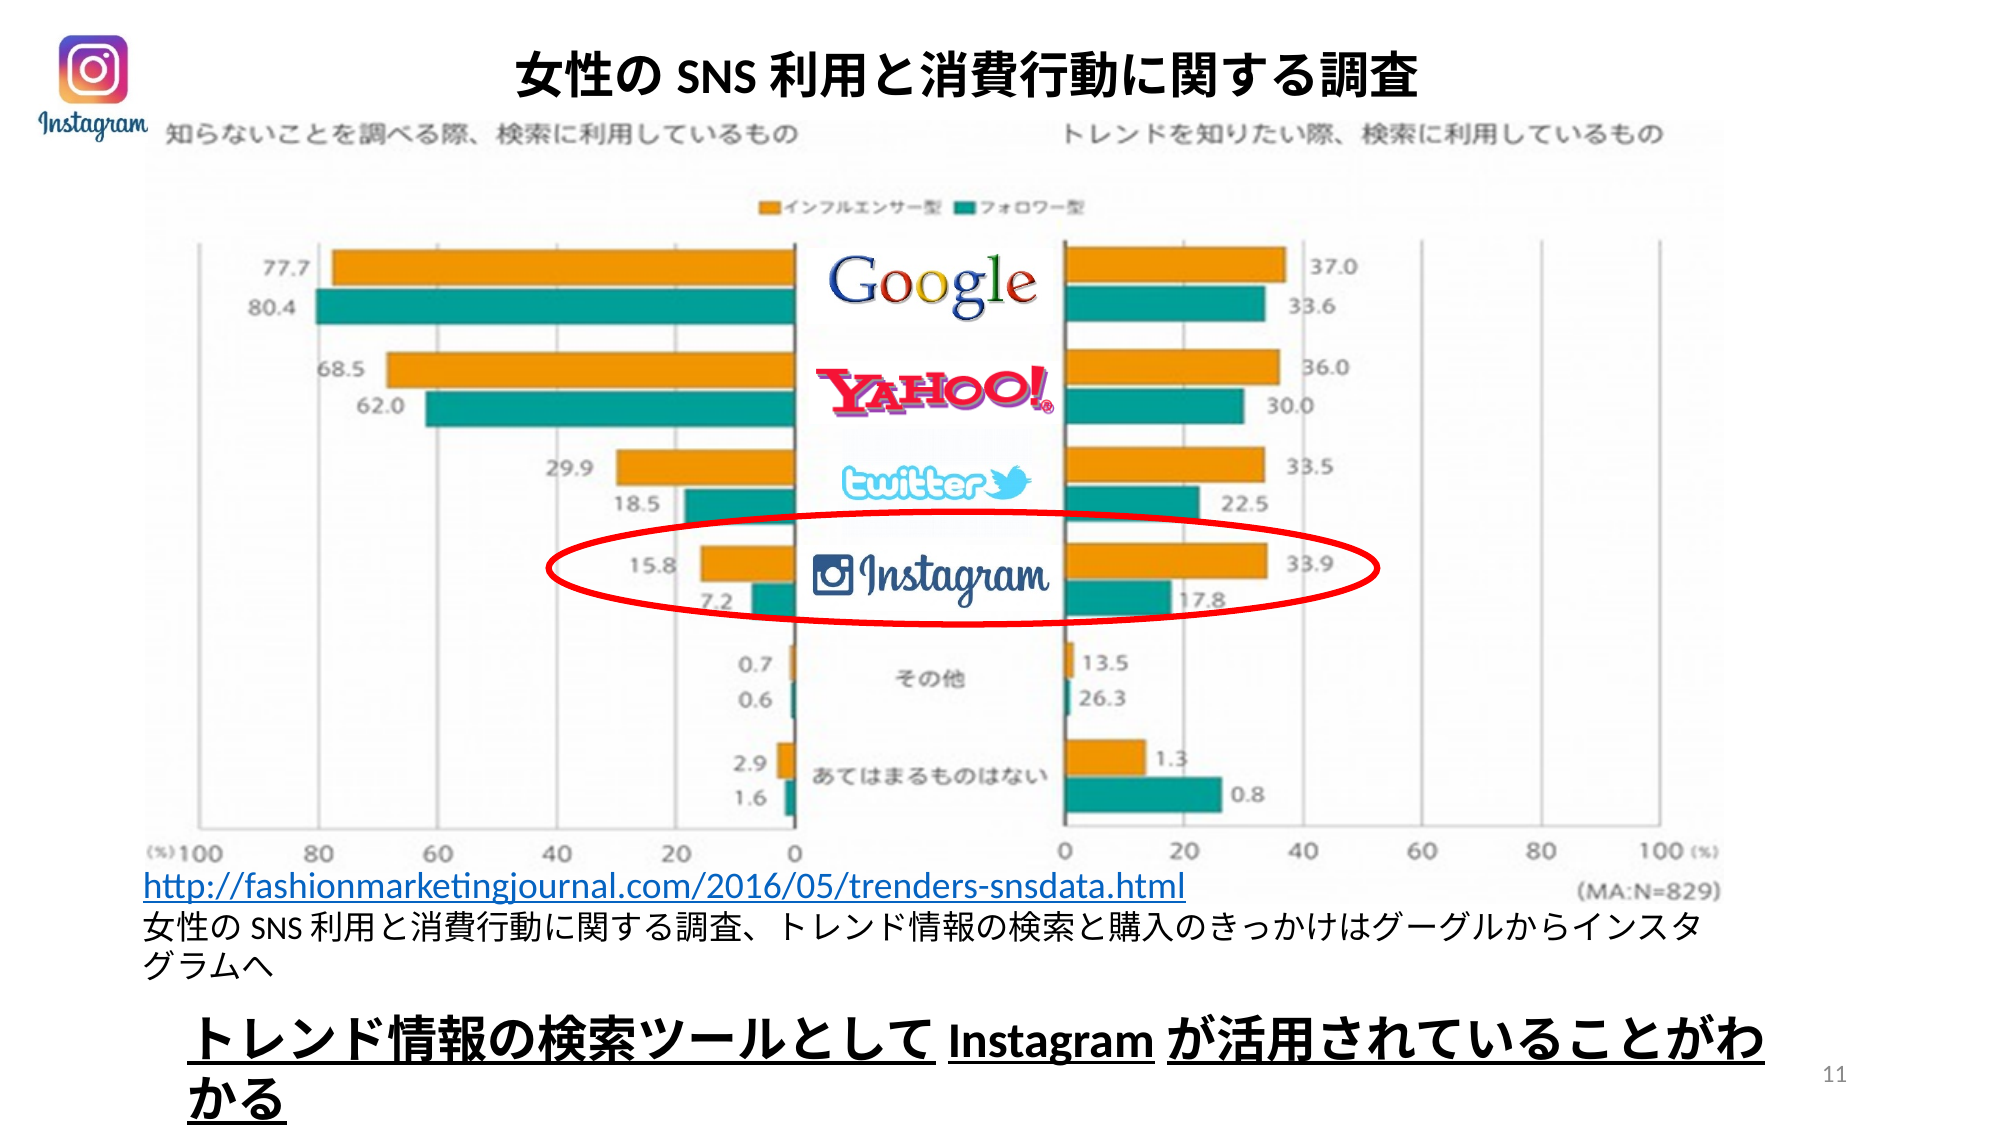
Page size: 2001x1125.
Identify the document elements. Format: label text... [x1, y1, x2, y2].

text_box http://fashionmarketingjournal.com/2016/05/trenders-snsdata.html 女性のSNS利用と消費行動に関する調査、トレンド情報の検索と購入のきっかけはグーグルからインスタグラムへ [128, 853, 1731, 1038]
slide_number 11 [1802, 1042, 1863, 1103]
text_box トレンド情報の検索ツールとしてInstagramが活用されていることがわかる [172, 999, 1802, 1125]
text_box 女性のSNS利用と消費行動に関する調査 [499, 35, 2000, 111]
picture [35, 33, 1724, 904]
